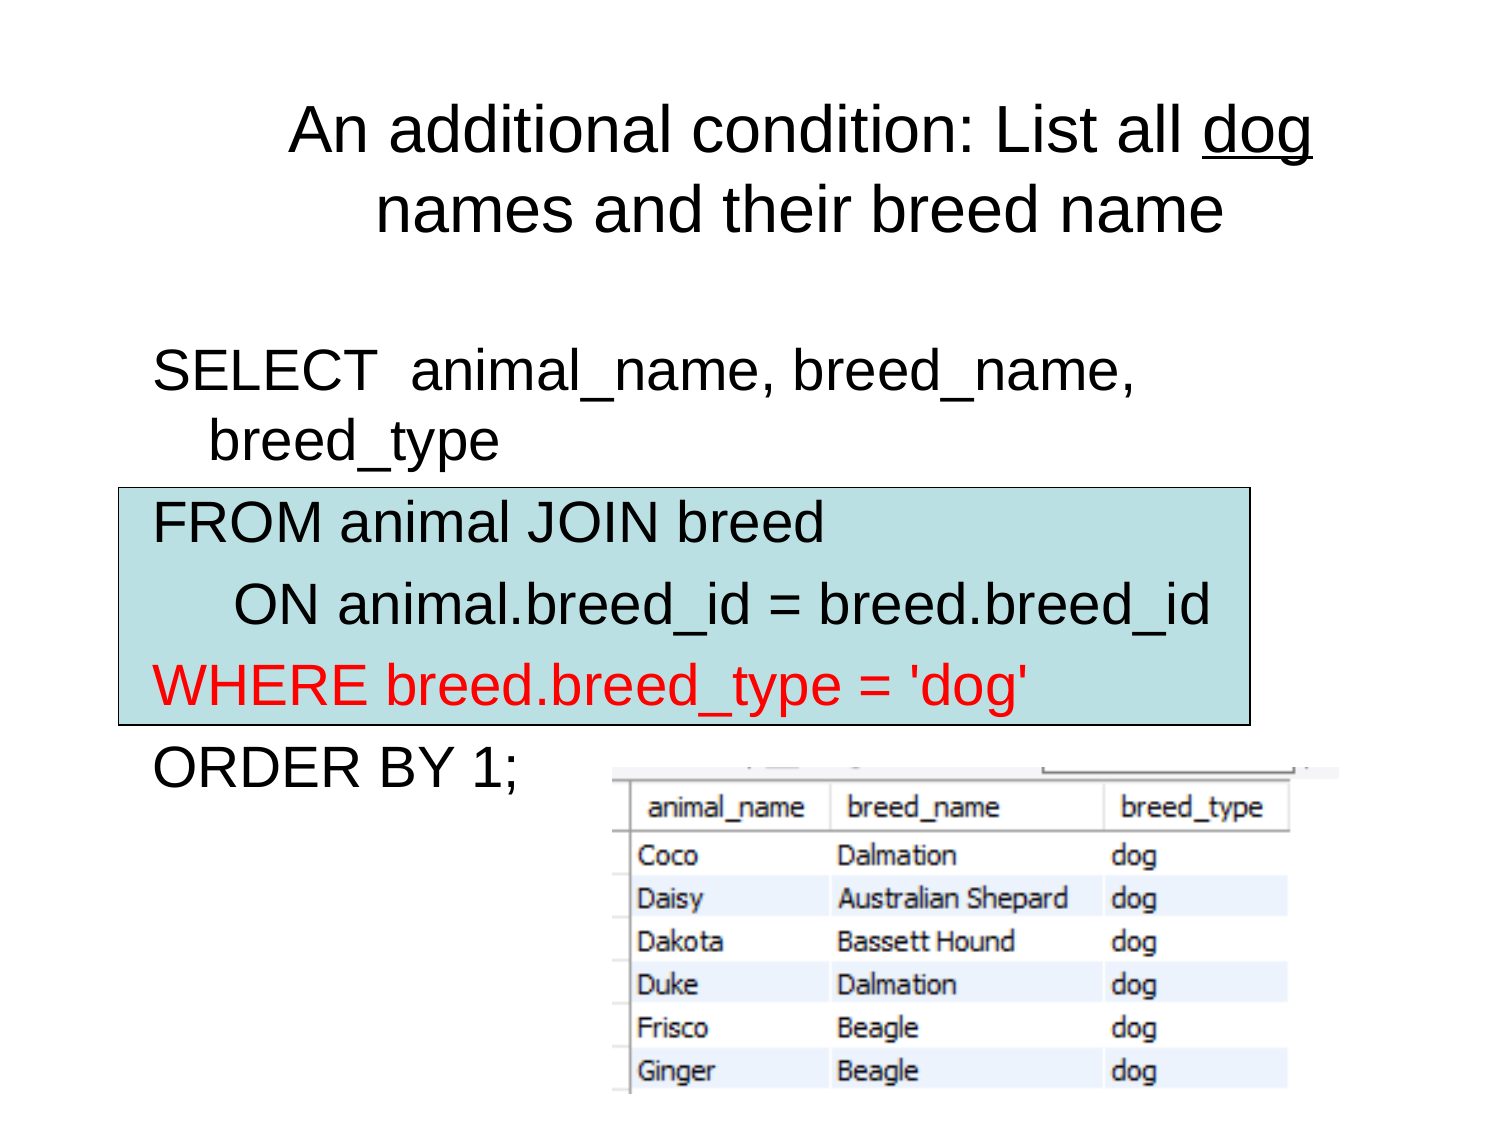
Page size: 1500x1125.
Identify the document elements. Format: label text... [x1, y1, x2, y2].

title An additional condition: List all dog names and their breed name [201, 87, 1400, 244]
list SELECT animal_name, breed_name, breed_type FROM animal JOIN breed ON animal.breed_id = breed.breed_id WHERE breed.breed_type = 'dog' ORDER BY 1; [137, 324, 1250, 1013]
picture [612, 767, 1339, 1095]
text_box [118, 487, 137, 725]
